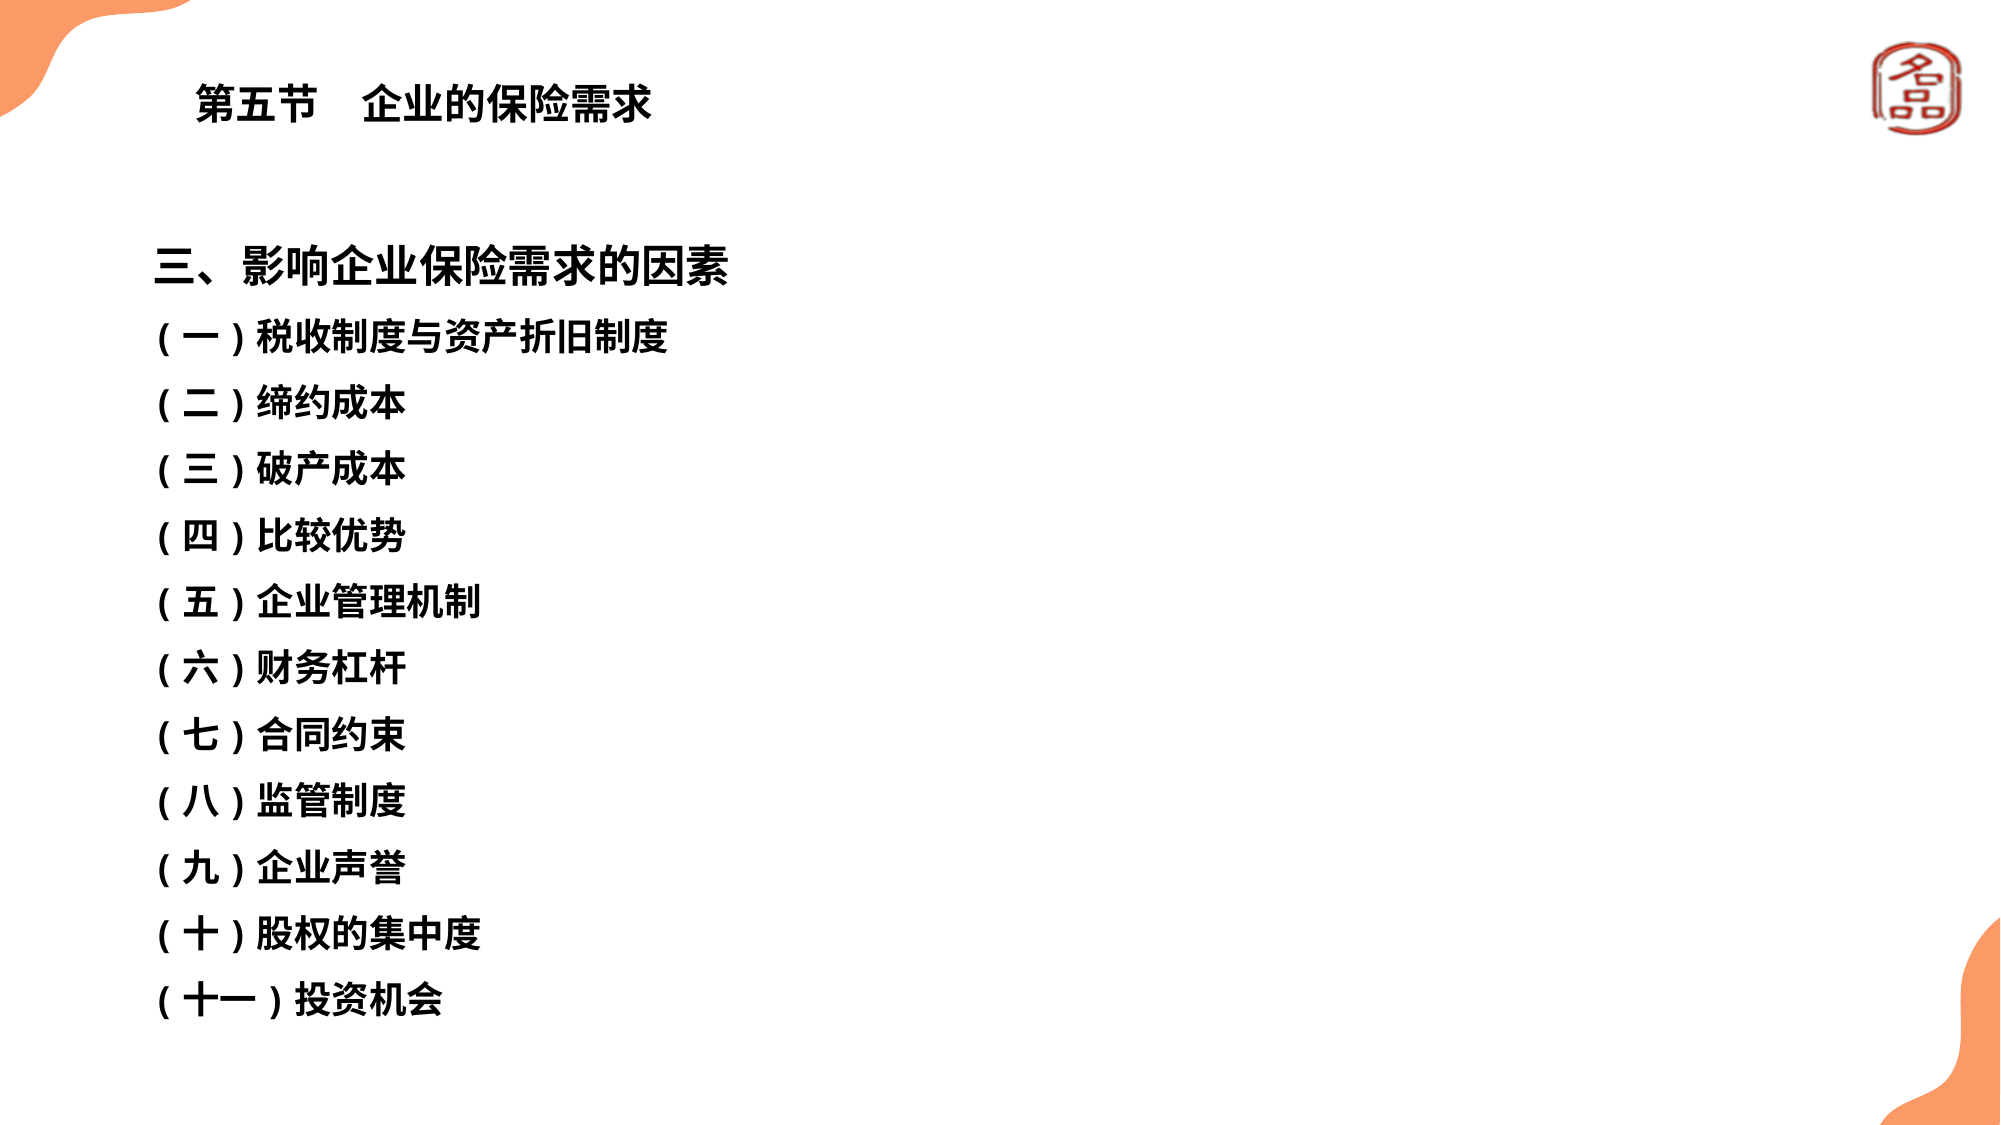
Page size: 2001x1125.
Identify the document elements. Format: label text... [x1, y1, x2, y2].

title 第五节 企业的保险需求 [137, 60, 1863, 152]
list 三、影响企业保险需求的因素 (一)税收制度与资产折旧制度 (二)缔约成本 (三)破产成本 (四)比较优势 (五)企业管理机制 (六)财务杠杆 (七)合同约束 (八)监管制度 (九)企业声誉 (十)股权的集中度 (十一)投资机会 [137, 217, 1863, 1031]
picture [1861, 10, 1990, 147]
